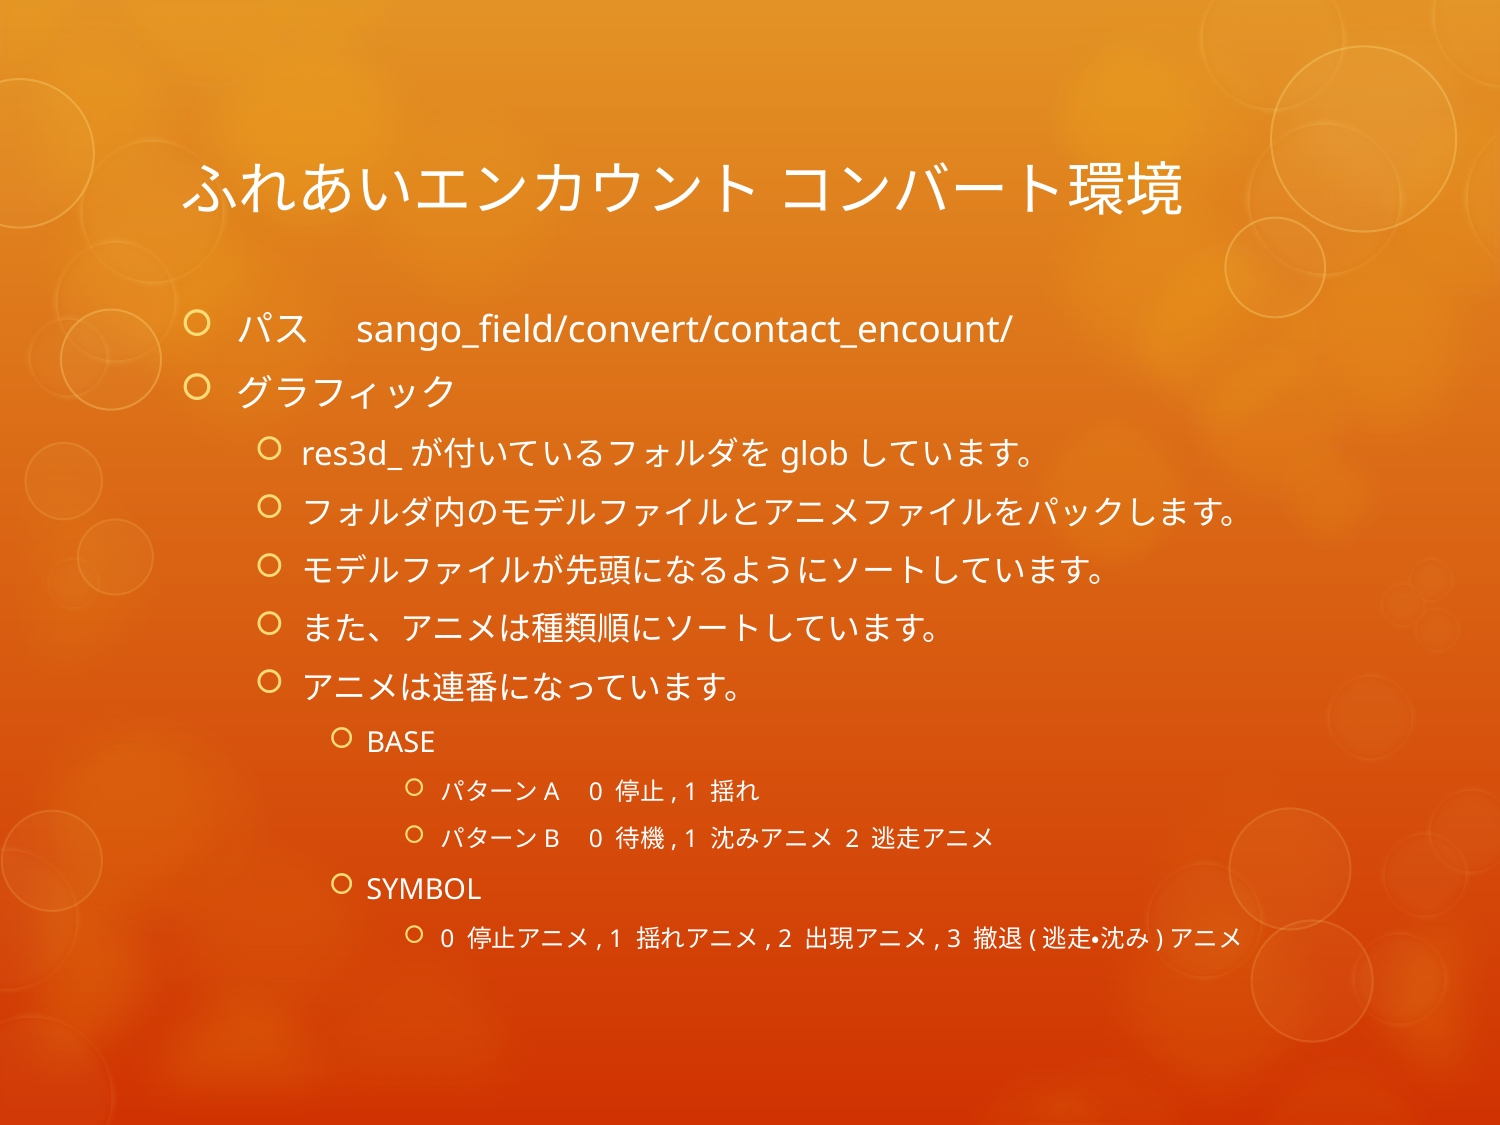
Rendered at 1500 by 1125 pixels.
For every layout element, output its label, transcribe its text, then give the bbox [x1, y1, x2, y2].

list パス sango_field/convert/contact_encount/ グラフィック res3d_が付いているフォルダをglobしています。 フォルダ内のモデルファイルとアニメファイルをパックします。 モデルファイルが先頭になるようにソートしています。 また、アニメは種類順にソートしています。 アニメは連番になっています。 BASE パターンA 0 停止, 1 揺れ パターンB 0 待機, 1 沈みアニメ 2 逃走アニメ SYMBOL 0 停止アニメ, 1 揺れアニメ, 2 出現アニメ, 3 撤退(逃走・沈み)アニメ [165, 296, 1335, 962]
title ふれあいエンカウント コンバート環境 [165, 110, 1335, 263]
